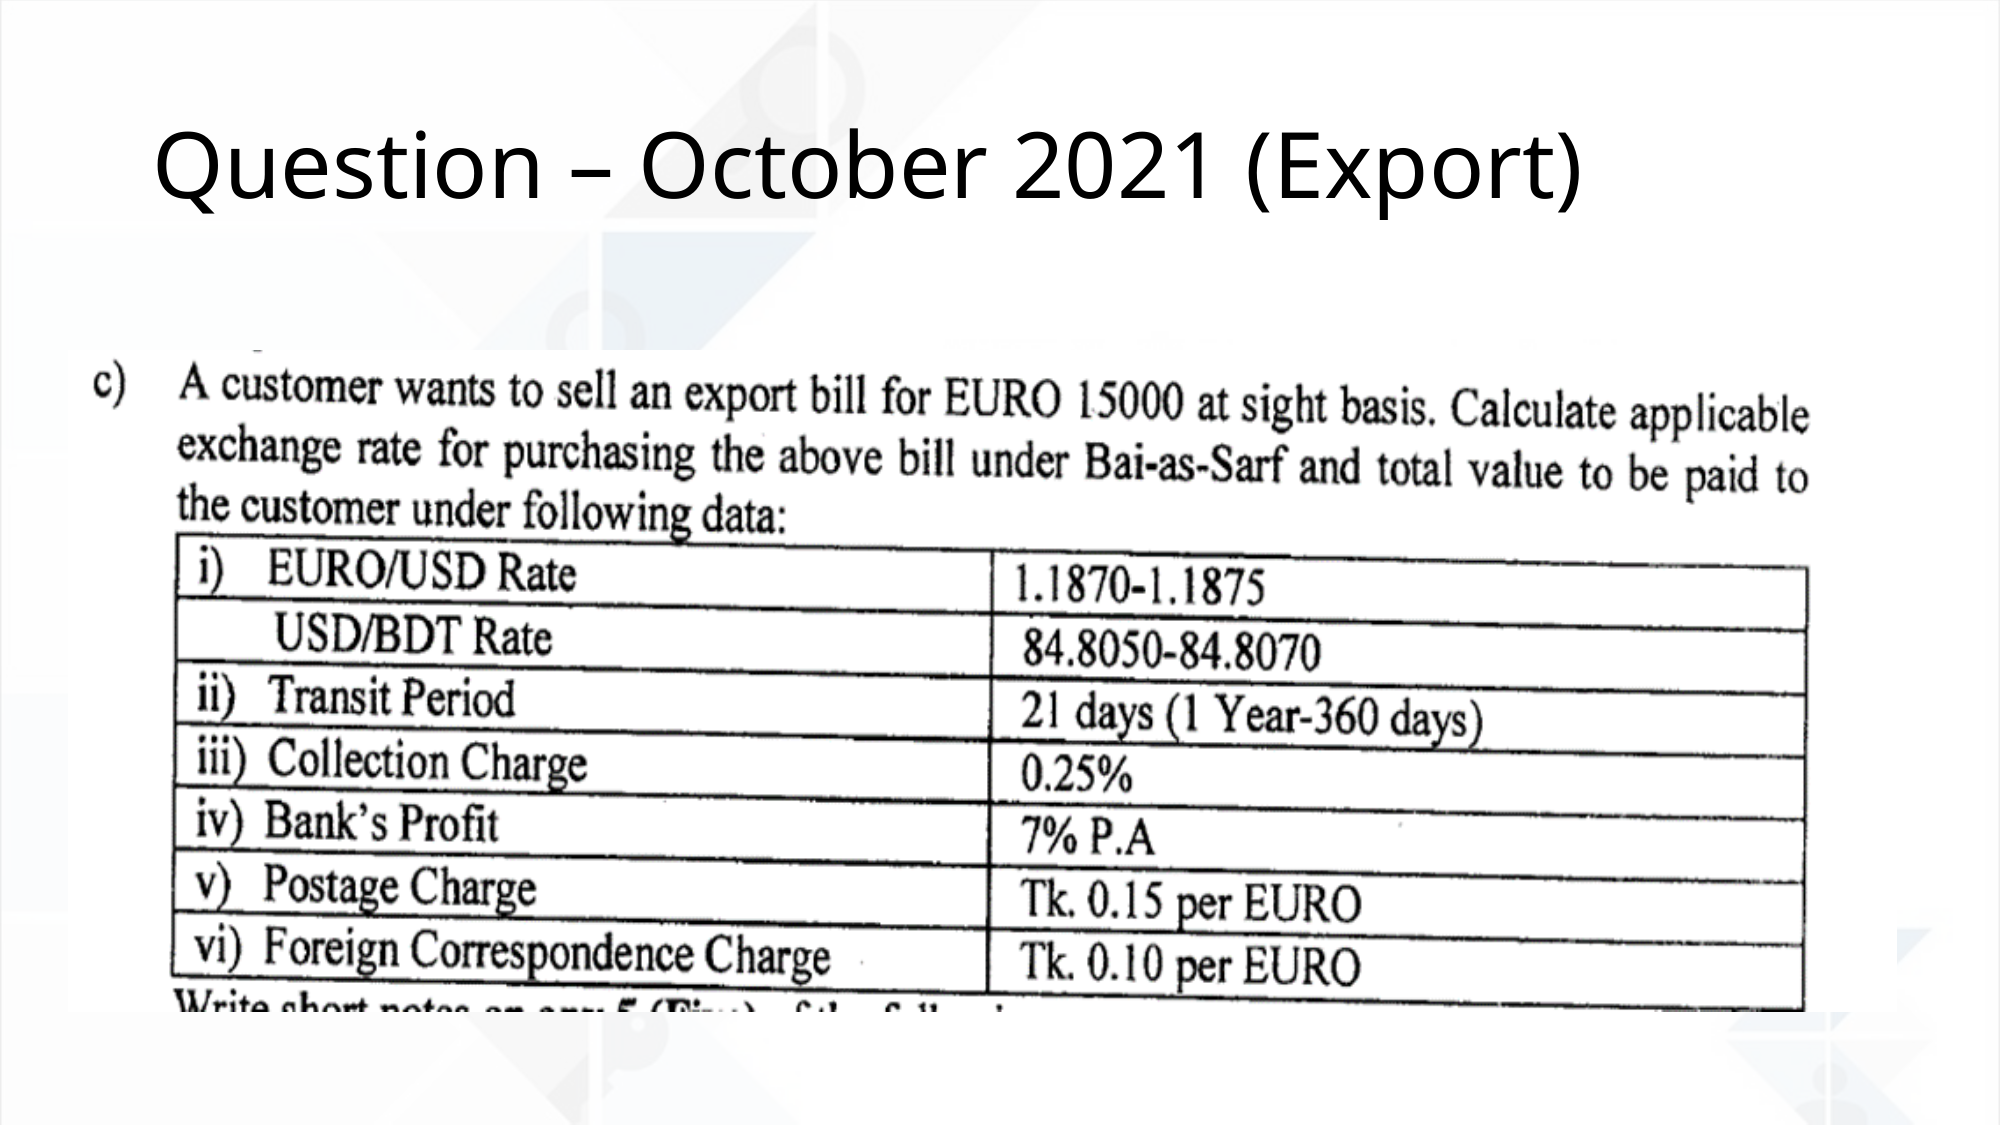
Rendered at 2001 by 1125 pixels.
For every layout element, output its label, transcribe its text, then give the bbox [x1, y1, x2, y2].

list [68, 350, 1897, 1012]
title Question – October 2021 (Export) [137, 59, 1863, 278]
